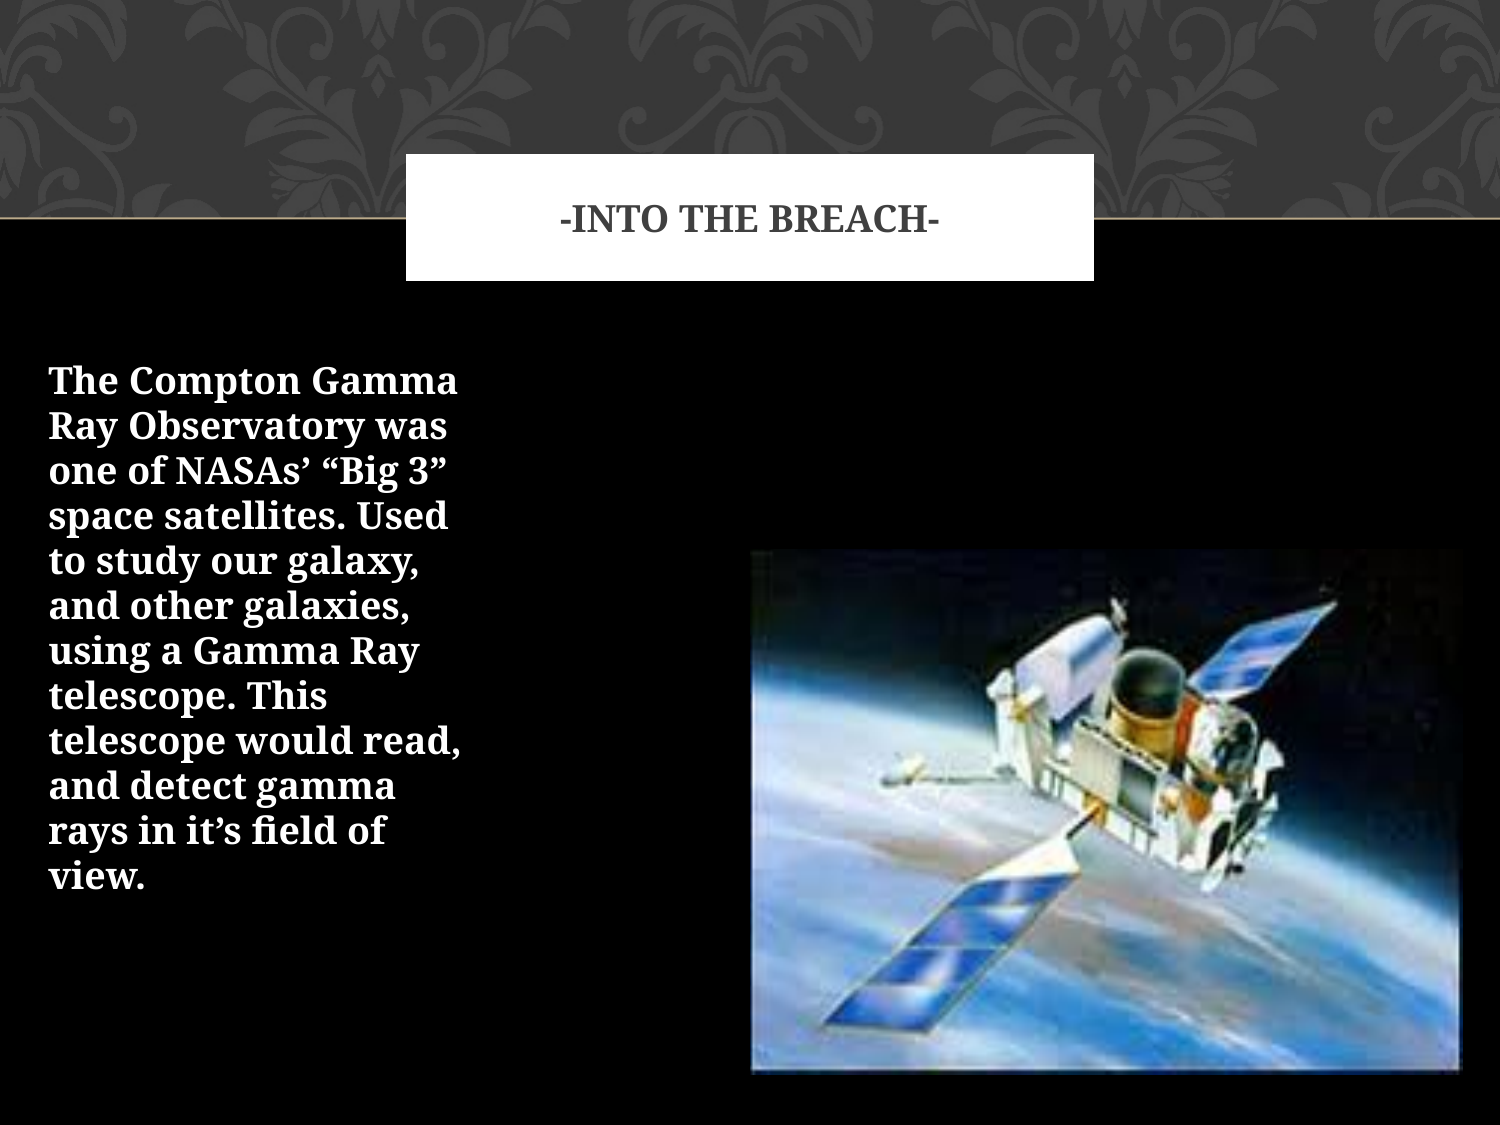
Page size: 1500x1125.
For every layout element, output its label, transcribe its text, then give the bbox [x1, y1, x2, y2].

text_box The Compton Gamma Ray Observatory was one of NASAs’ “Big 3” space satellites. Used to study our galaxy, and other galaxies, using a Gamma Ray telescope. This telescope would read, and detect gamma rays in it’s field of view. [33, 349, 496, 905]
title -Into The Breach- [406, 154, 1094, 281]
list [749, 549, 1463, 1076]
